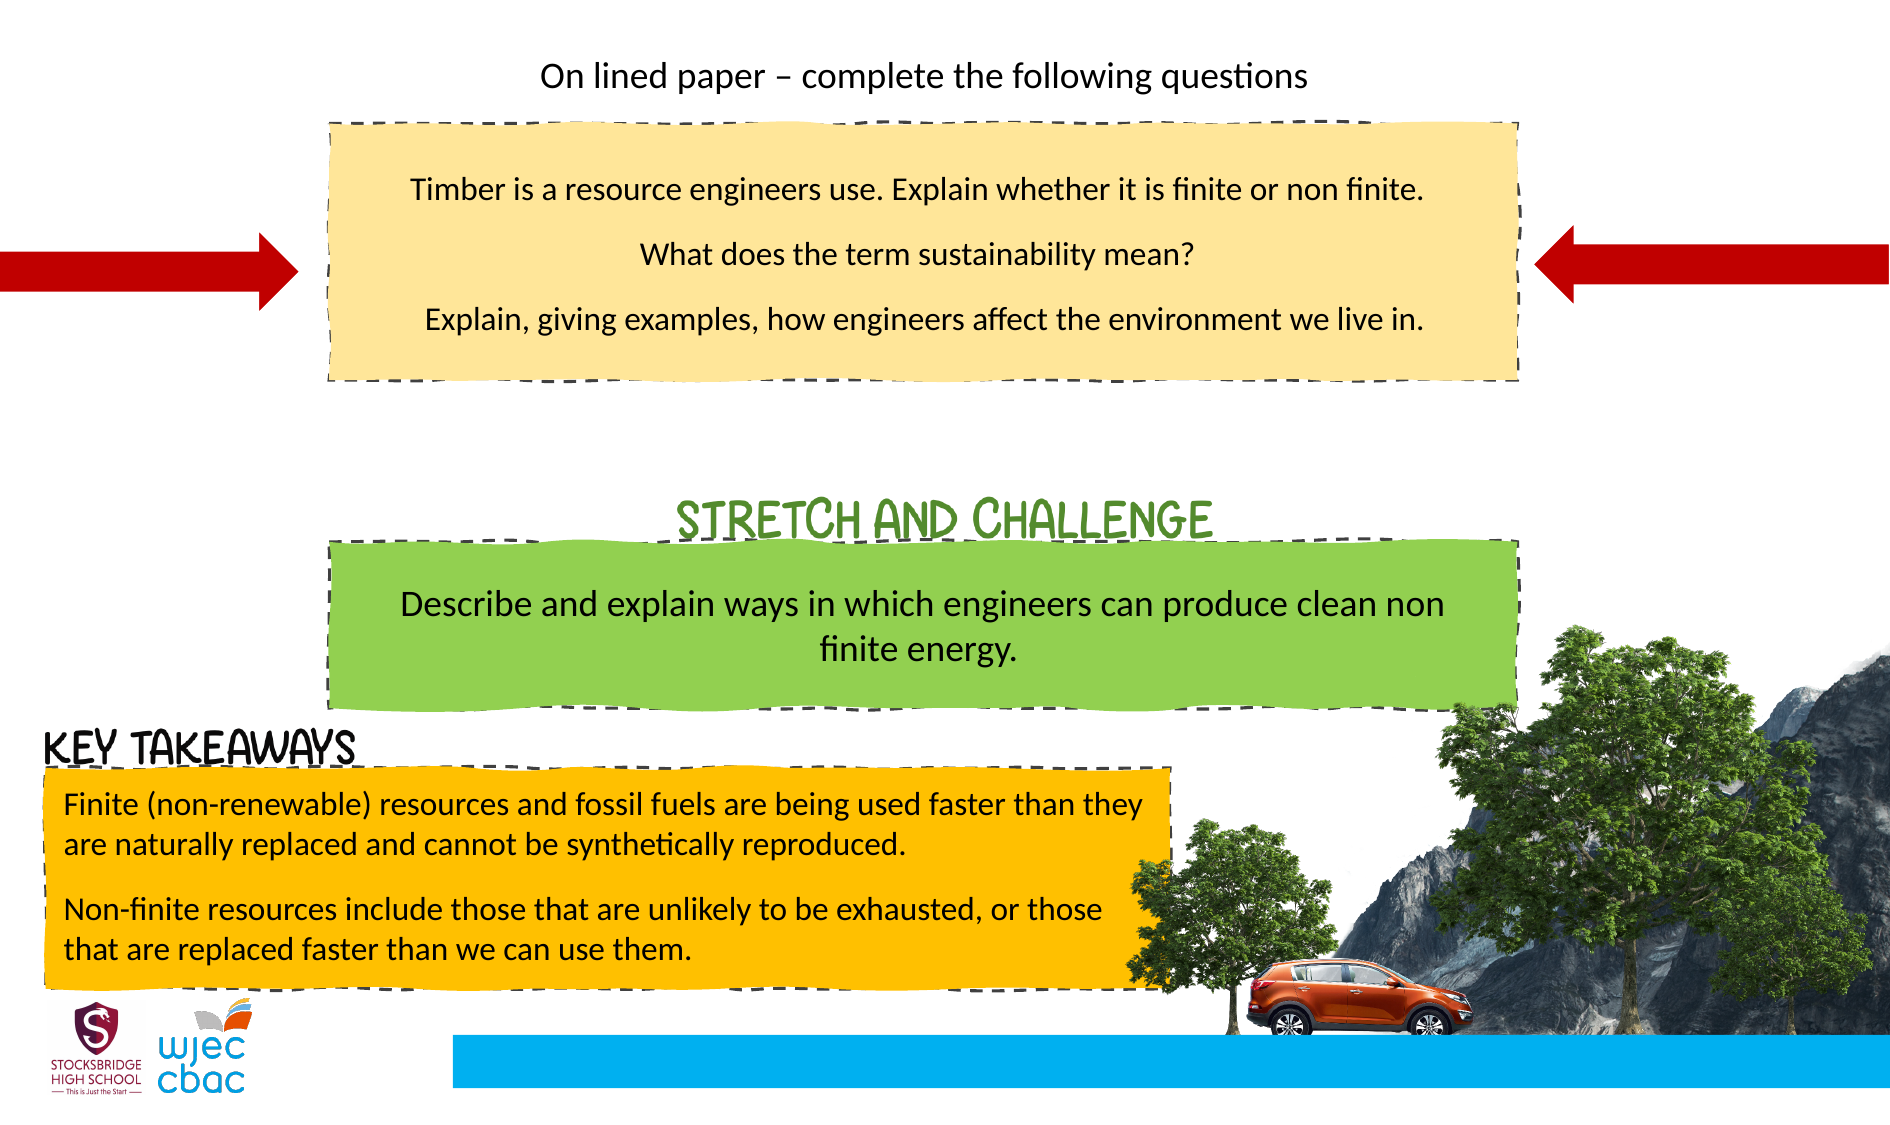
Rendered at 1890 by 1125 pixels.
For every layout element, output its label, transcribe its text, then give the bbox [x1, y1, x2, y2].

text_box [327, 120, 1522, 382]
picture [47, 1000, 146, 1095]
text_box Describe and explain ways in which engineers can produce clean non finite energy. [367, 572, 1480, 677]
text_box [326, 537, 1521, 712]
picture [1092, 617, 1890, 1034]
text_box [0, 227, 302, 317]
text_box Finite (non-renewable) resources and fossil fuels are being used faster than they are naturally replaced and cannot be synthetically reproduced. Non-finite resources include those that are unlikely to be exhausted, or those that are replaced faster than we can use them. [48, 774, 1092, 975]
picture [185, 1075, 196, 1089]
text_box [452, 1034, 1890, 1089]
text_box [43, 765, 1092, 992]
picture [207, 1075, 218, 1089]
text_box On lined paper – complete the following questions [525, 43, 1424, 103]
picture [158, 998, 252, 1093]
picture [45, 727, 355, 765]
picture [677, 496, 1213, 539]
text_box Timber is a resource engineers use. Explain whether it is finite or non finite. What does the term sustainability mean? Explain, giving examples, how engineers affect the environment we live in. [352, 134, 1499, 435]
text_box [1531, 219, 1890, 309]
